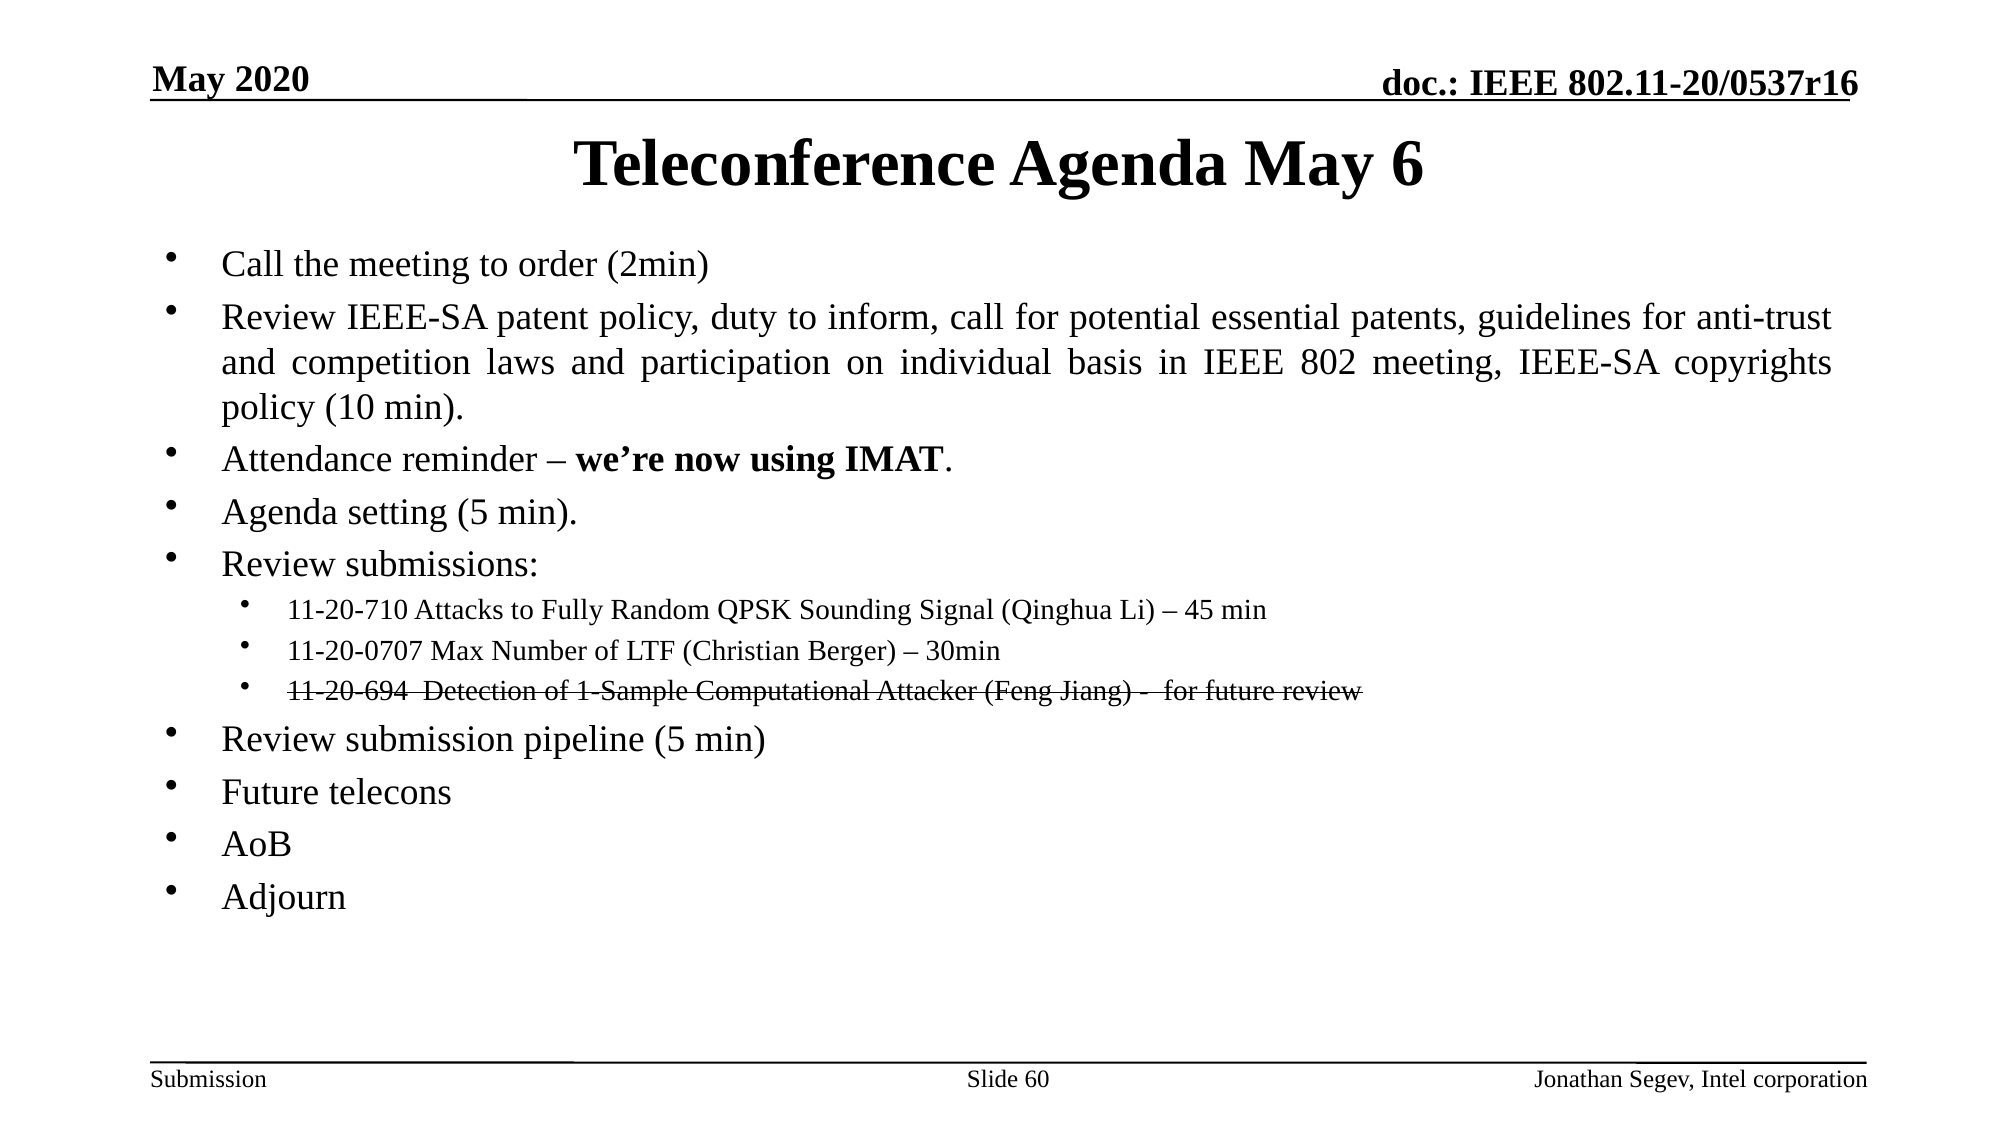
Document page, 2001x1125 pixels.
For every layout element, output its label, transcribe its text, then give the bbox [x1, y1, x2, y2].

footer Jonathan Segev, Intel corporation [1171, 1061, 1869, 1093]
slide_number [152, 54, 563, 100]
list Call the meeting to order (2min) Review IEEE-SA patent policy, duty to inform, call for potential essential patents, guidelines for anti-trust and competition laws and participation on individual basis in IEEE 802 meeting, IEEE-SA copyrights policy (10 min). Attendance reminder – we’re now using IMAT. Agenda setting (5 min). Review submissions: 11-20-710 Attacks to Fully Random QPSK Sounding Signal (Qinghua Li) – 45 min 11-20-0707 Max Number of LTF (Christian Berger) – 30min 11-20-694 Detection of 1-Sample Computational Attacker (Feng Jiang) - for future review Review submission pipeline (5 min) Future telecons AoB Adjourn [149, 231, 1850, 1000]
title Teleconference Agenda May 6 [149, 112, 1850, 205]
slide_number Slide 60 [950, 1061, 1067, 1123]
